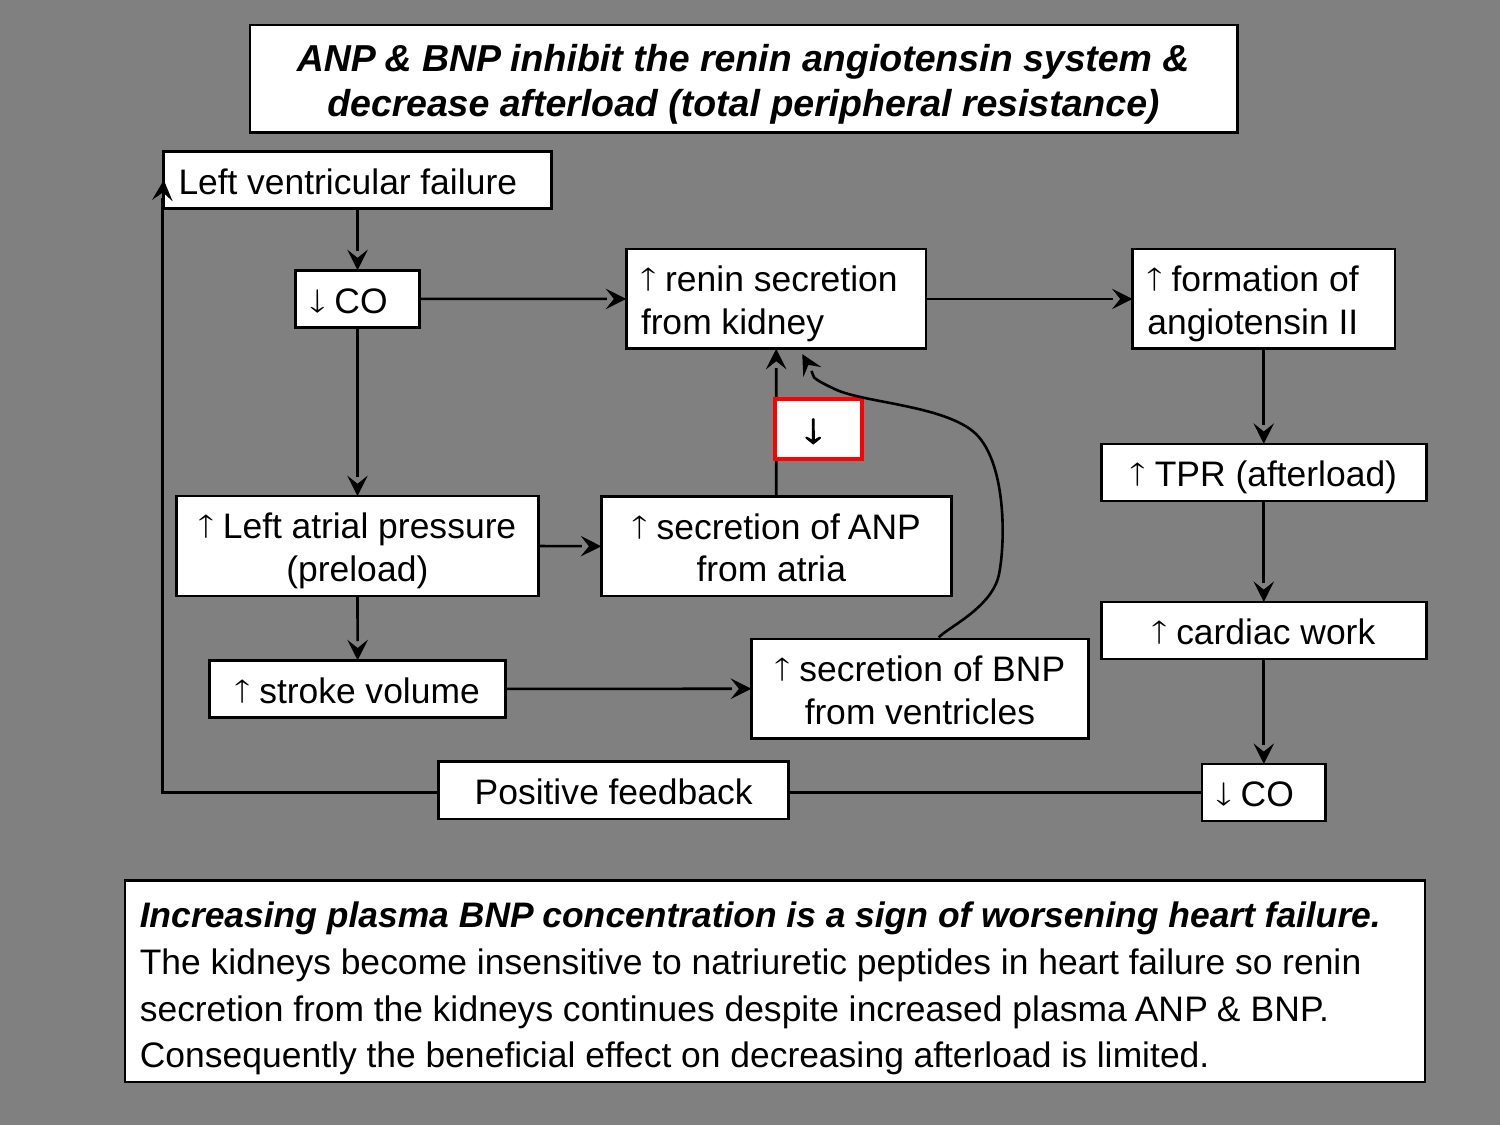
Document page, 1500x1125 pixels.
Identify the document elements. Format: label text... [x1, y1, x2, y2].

title ANP & BNP inhibit the renin angiotensin system & decrease afterload (total peripheral resistance) [249, 24, 1239, 134]
text_box Increasing plasma BNP concentration is a sign of worsening heart failure. The kidneys become insensitive to natriuretic peptides in heart failure so renin secretion from the kidneys continues despite increased plasma ANP & BNP. Consequently the beneficial effect on decreasing afterload is limited. [125, 880, 1425, 1083]
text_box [162, 149, 1427, 823]
